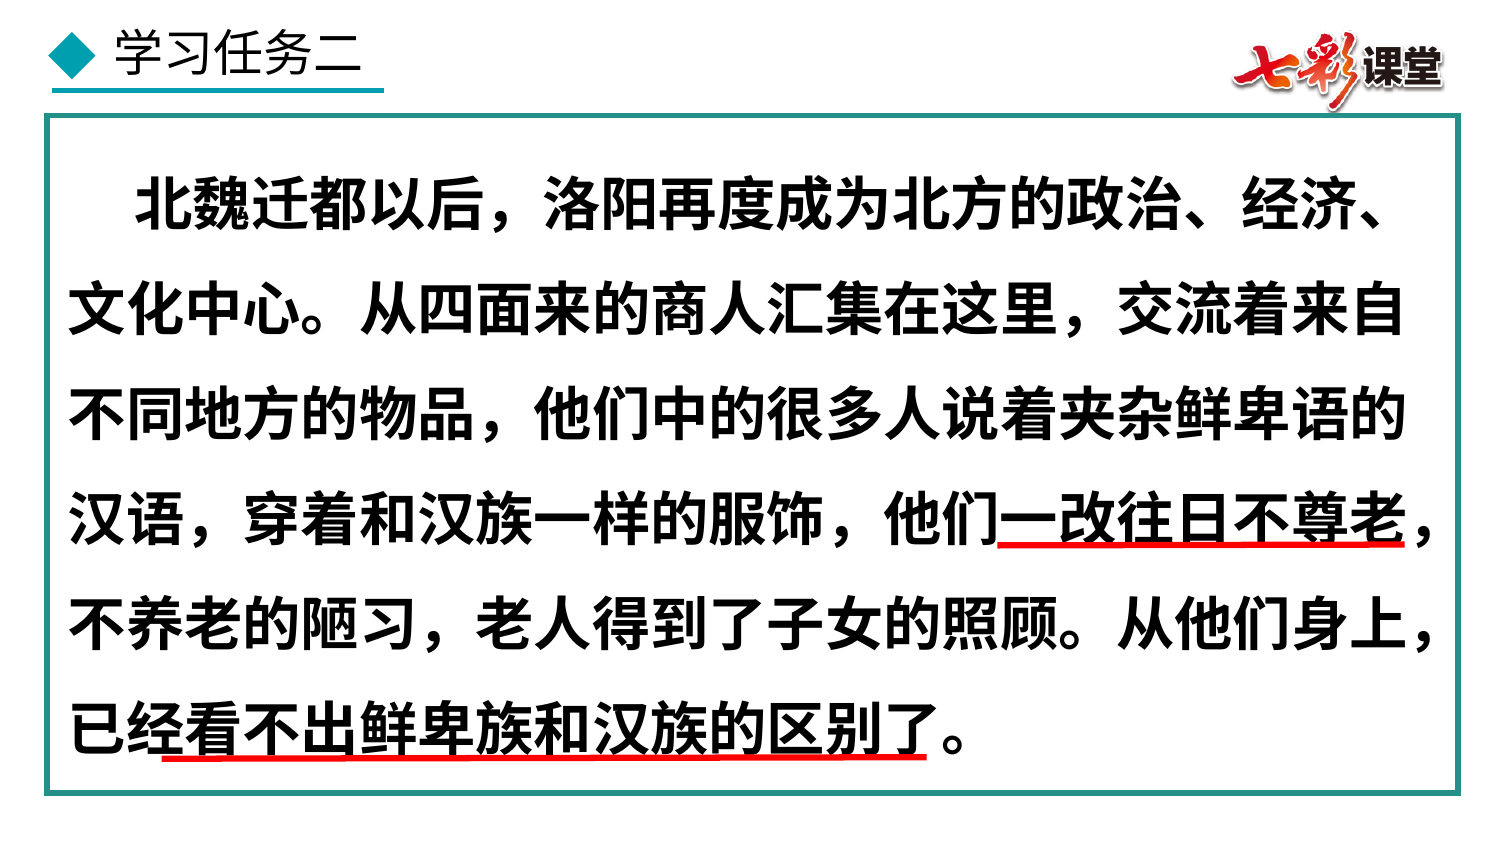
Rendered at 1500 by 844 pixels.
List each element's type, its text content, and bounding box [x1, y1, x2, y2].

picture [1228, 26, 1449, 113]
text_box 北魏迁都以后，洛阳再度成为北方的政治、经济、文化中心。从四面来的商人汇集在这里，交流着来自不同地方的物品，他们中的很多人说着夹杂鲜卑语的汉语，穿着和汉族一样的服饰，他们一改往日不尊老，不养老的陋习，老人得到了子女的照顾。从他们身上，已经看不出鲜卑族和汉族的区别了。 [53, 125, 1454, 770]
